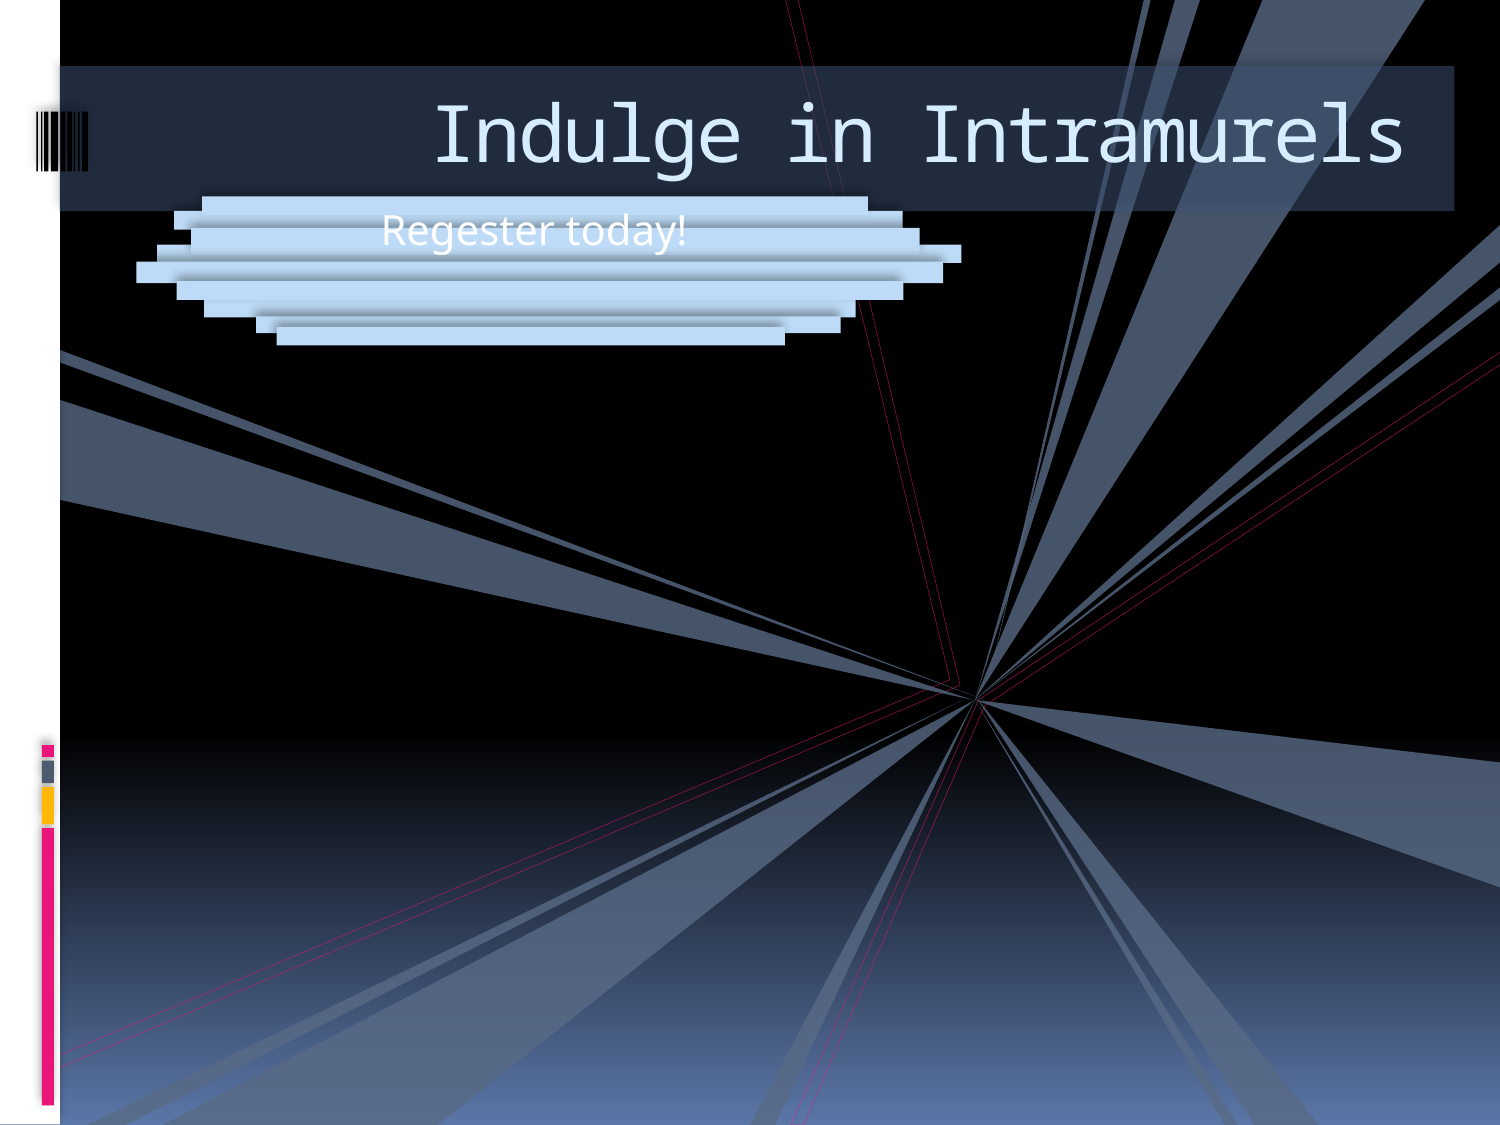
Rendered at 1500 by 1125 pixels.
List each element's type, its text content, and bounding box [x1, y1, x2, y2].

subtitle Regester today! [218, 203, 850, 354]
title Indulge in Intramurels [87, 76, 1425, 204]
